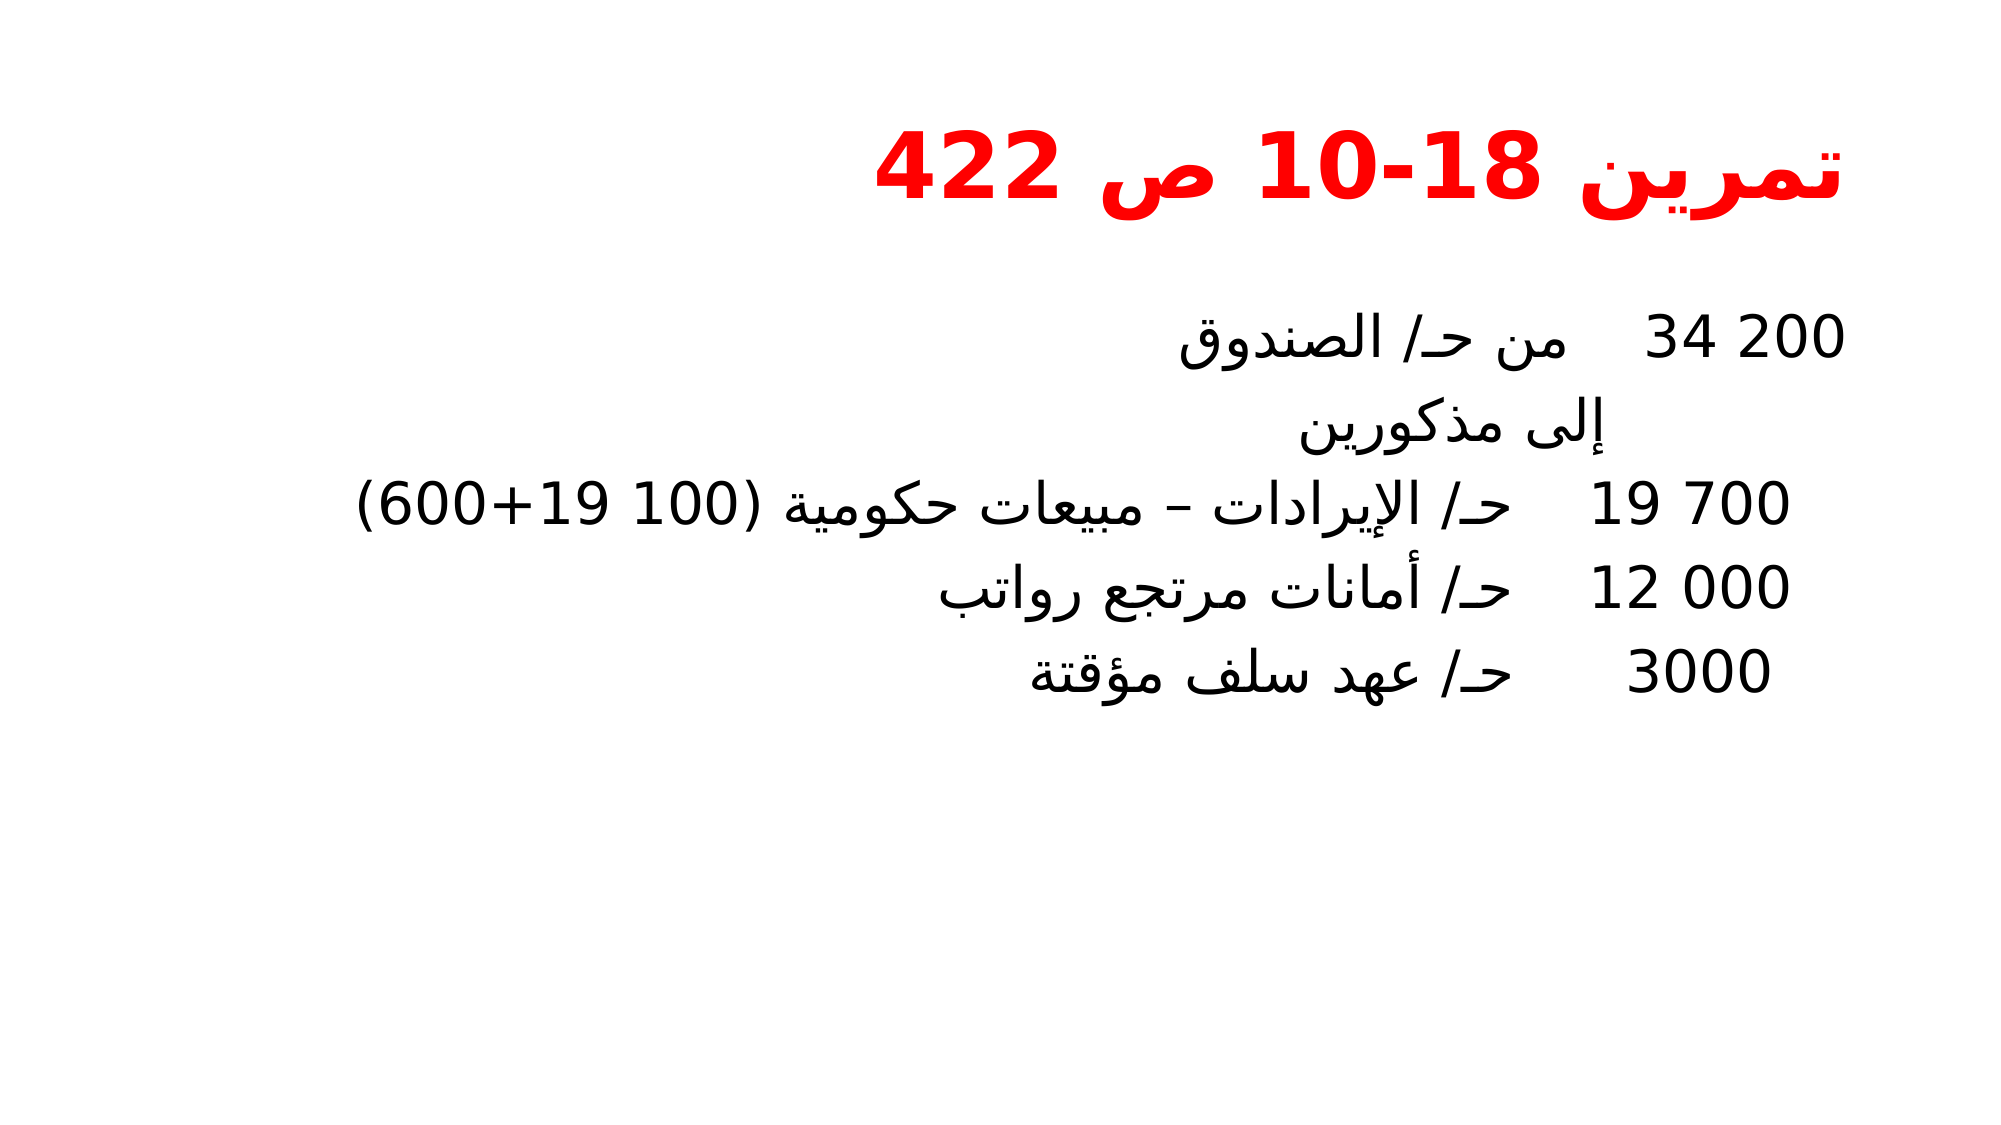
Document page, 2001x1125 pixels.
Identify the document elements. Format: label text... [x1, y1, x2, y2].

list 200 34 من حـ/ الصندوق إلى مذكورين 700 19 حـ/ الإيرادات – مبيعات حكومية (100 19+600) 000 12 حـ/ أمانات مرتجع رواتب 3000 حـ/ عهد سلف مؤقتة [137, 299, 1863, 1014]
title تمرين 18-10 ص 422 [137, 59, 1863, 278]
